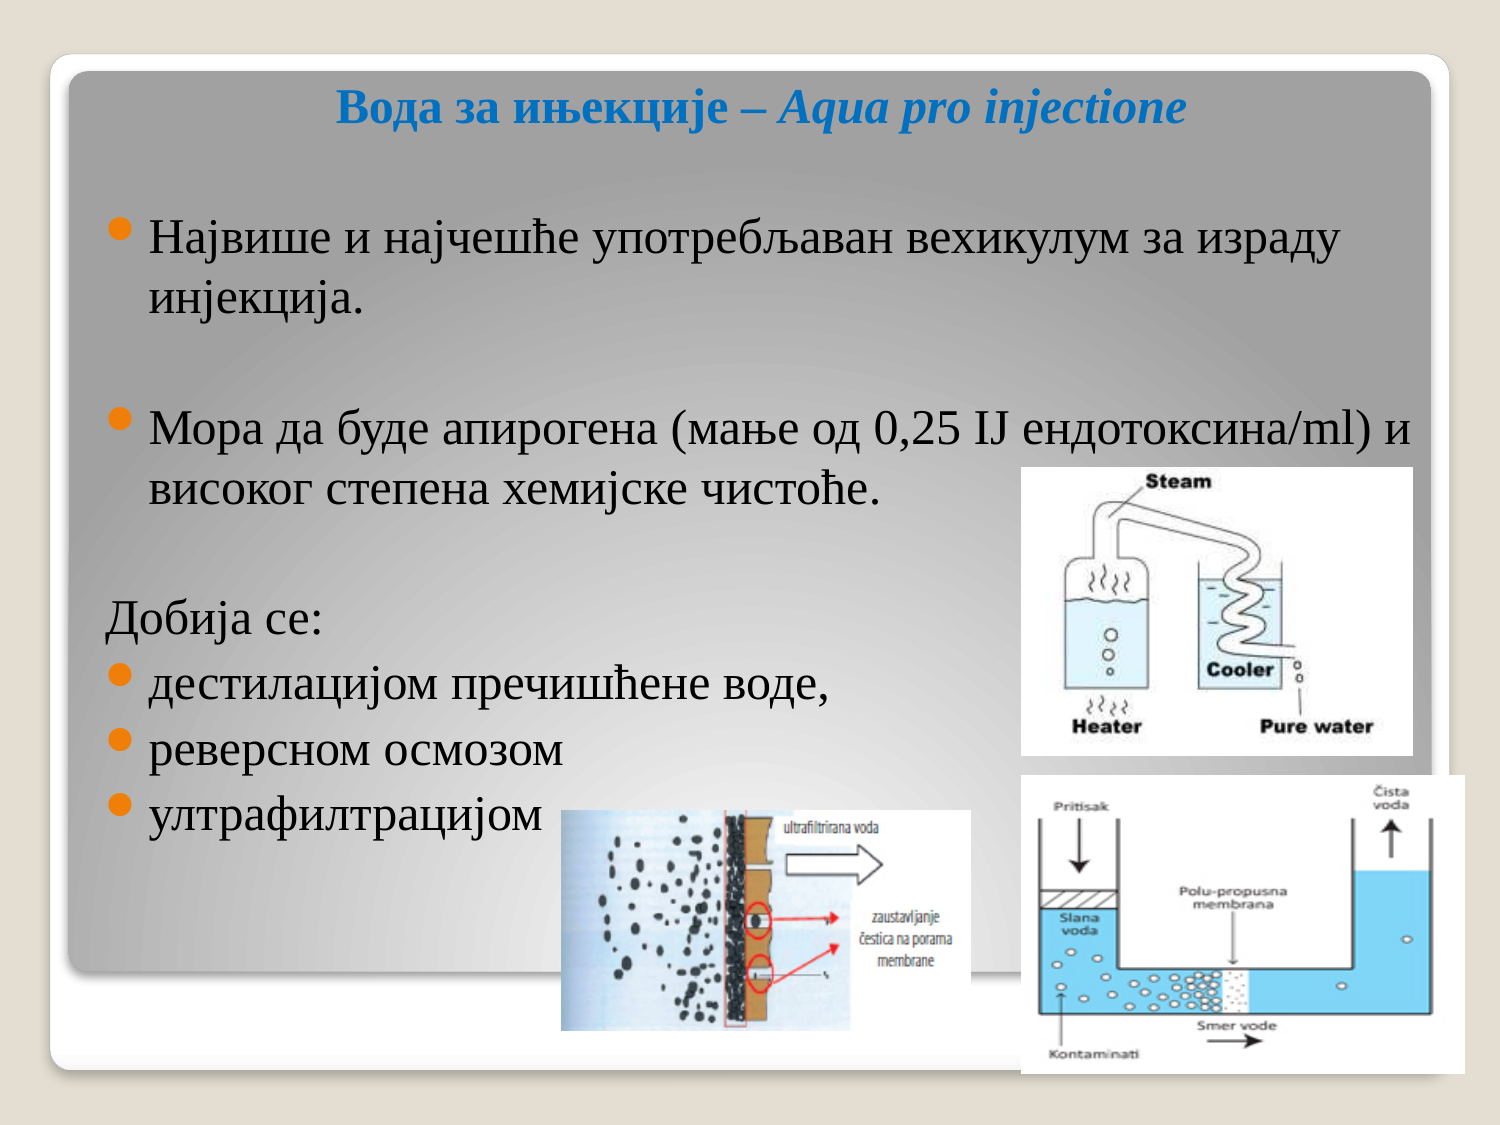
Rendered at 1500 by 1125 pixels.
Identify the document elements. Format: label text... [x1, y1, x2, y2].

picture [560, 810, 971, 1032]
picture [1021, 467, 1413, 756]
list Вода за ињекције – Aqua pro injectione Највише и најчешће употребљаван вехикулум за израду инјекција. Мора да буде апирогена (мање од 0,25 IЈ ендотоксина/ml) и високог степена хемијске чистоће. Добија се: дестилацијом пречишћене воде, реверсном осмозом ултрафилтрацијом [75, 58, 1434, 1063]
picture [1021, 774, 1465, 1074]
